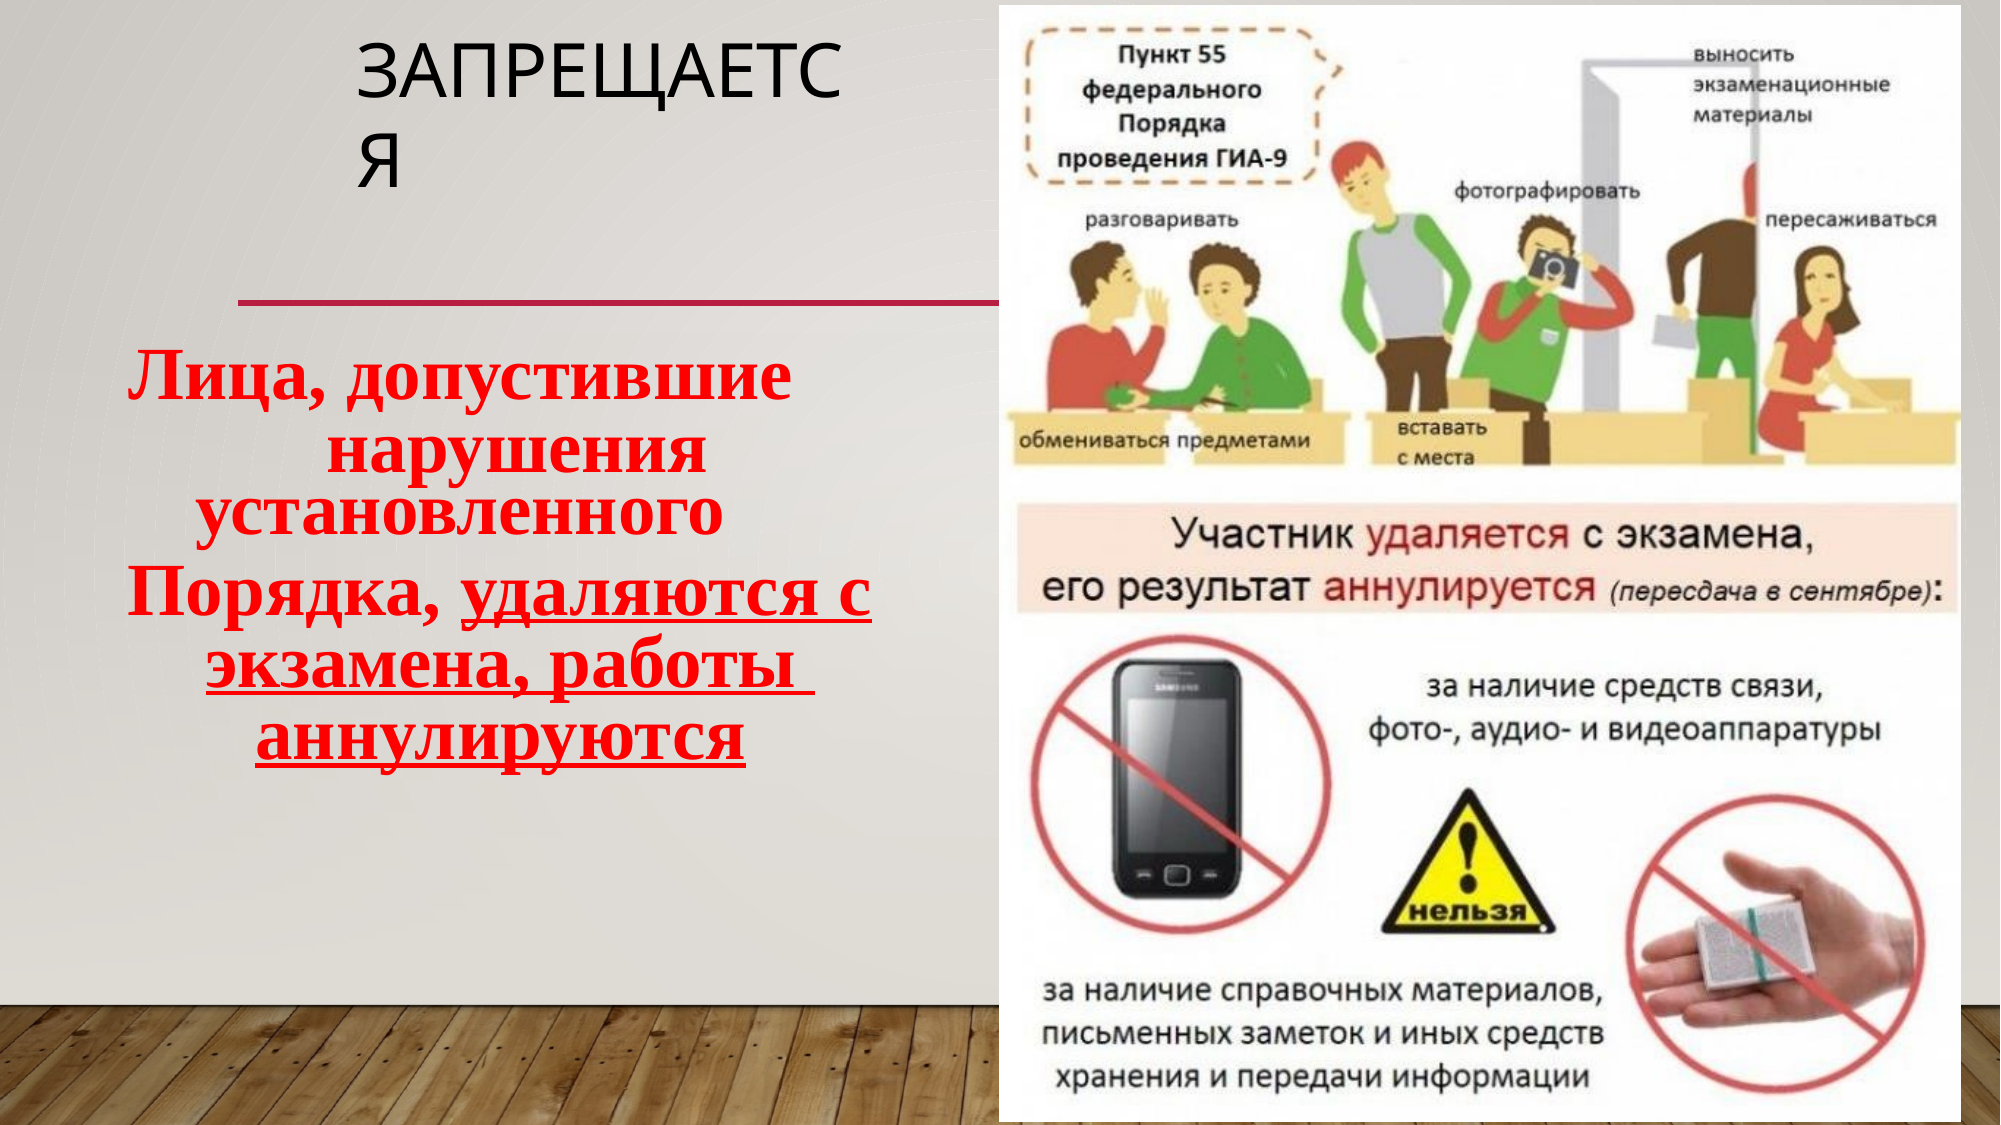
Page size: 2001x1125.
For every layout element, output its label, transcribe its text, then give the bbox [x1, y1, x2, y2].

picture [0, 5, 2000, 1125]
text_box Лица, допустившие нарушения установленного Порядка, удаляются с экзамена, работы аннулируются [122, 322, 878, 775]
title Запрещается [354, 20, 849, 211]
